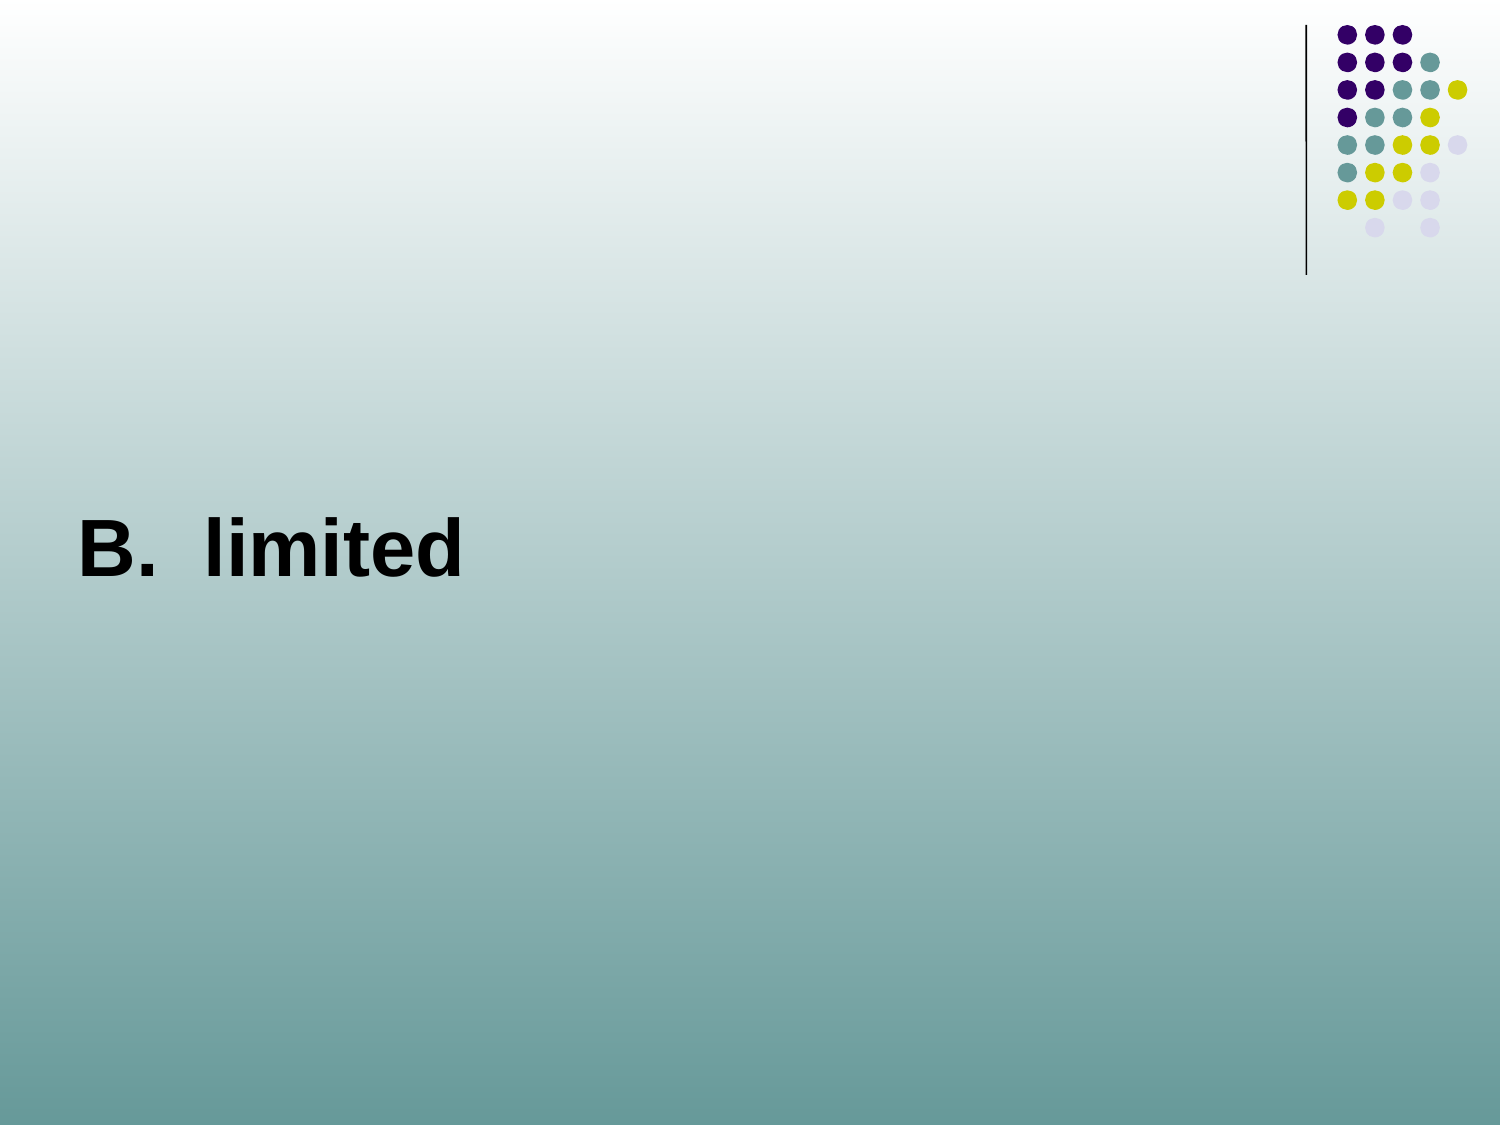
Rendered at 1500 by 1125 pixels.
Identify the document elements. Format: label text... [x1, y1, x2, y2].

title B. limited [62, 387, 1300, 600]
